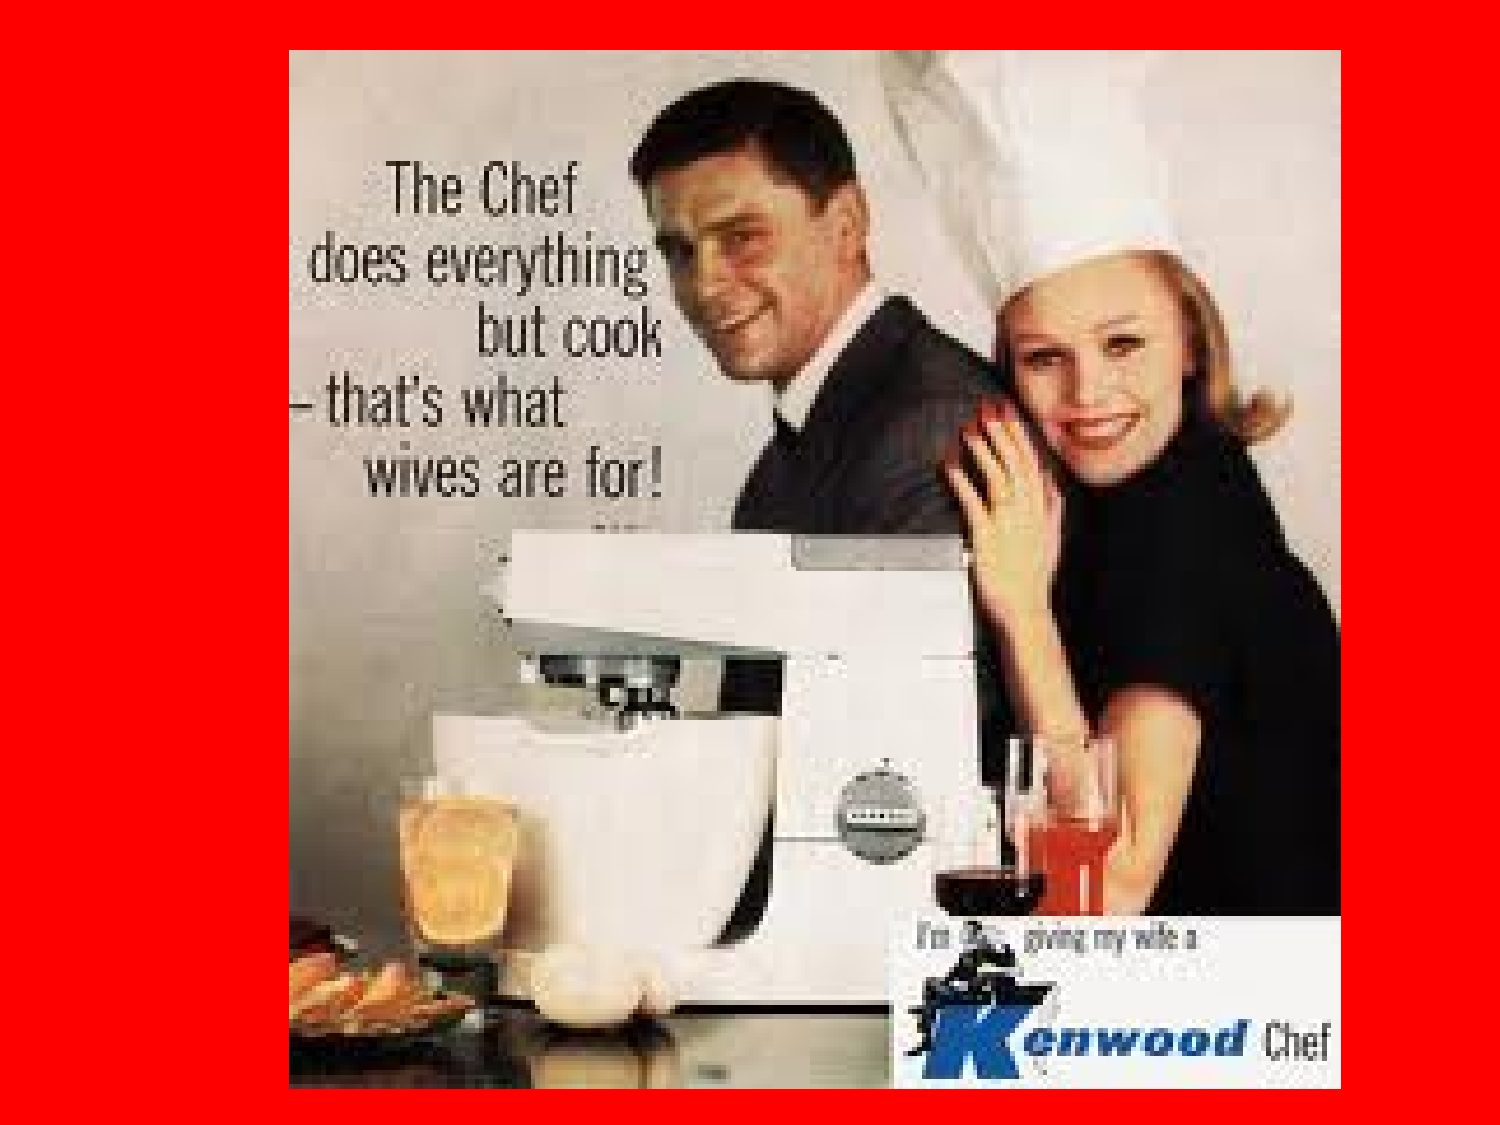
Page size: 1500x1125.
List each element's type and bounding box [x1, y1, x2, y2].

list [288, 50, 1341, 1089]
